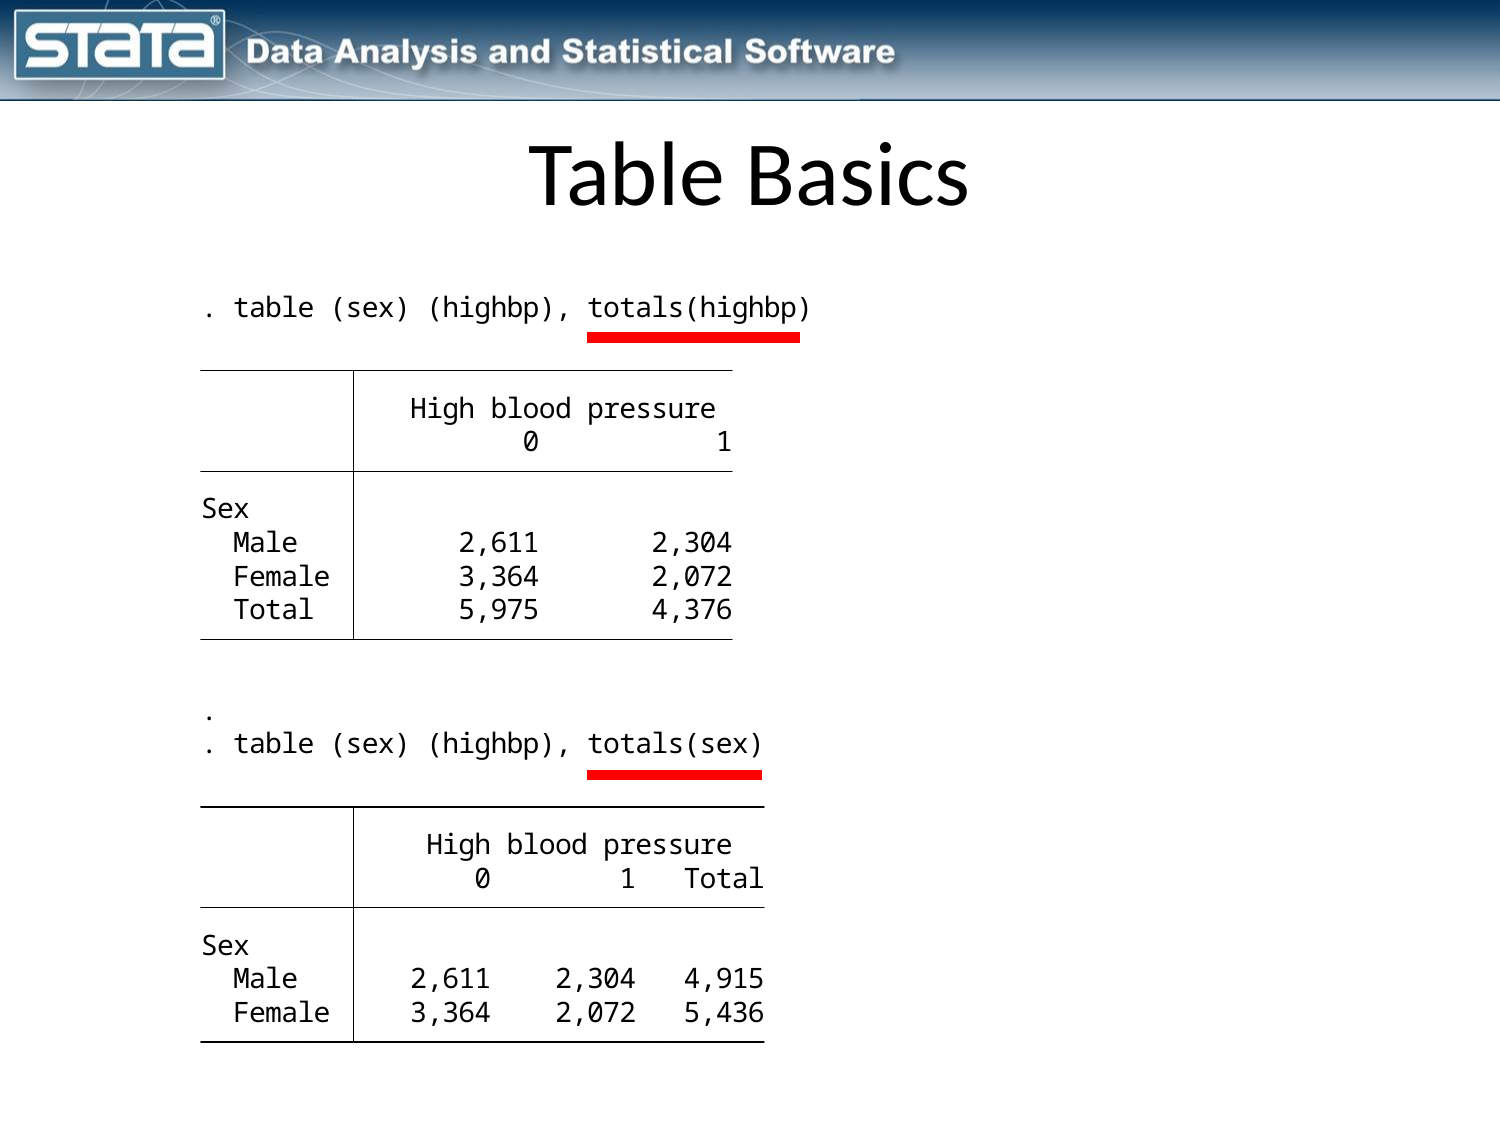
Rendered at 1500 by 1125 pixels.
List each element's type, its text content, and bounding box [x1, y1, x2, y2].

picture [0, 0, 1500, 102]
title Table Basics [0, 108, 1500, 238]
picture [187, 287, 851, 1060]
